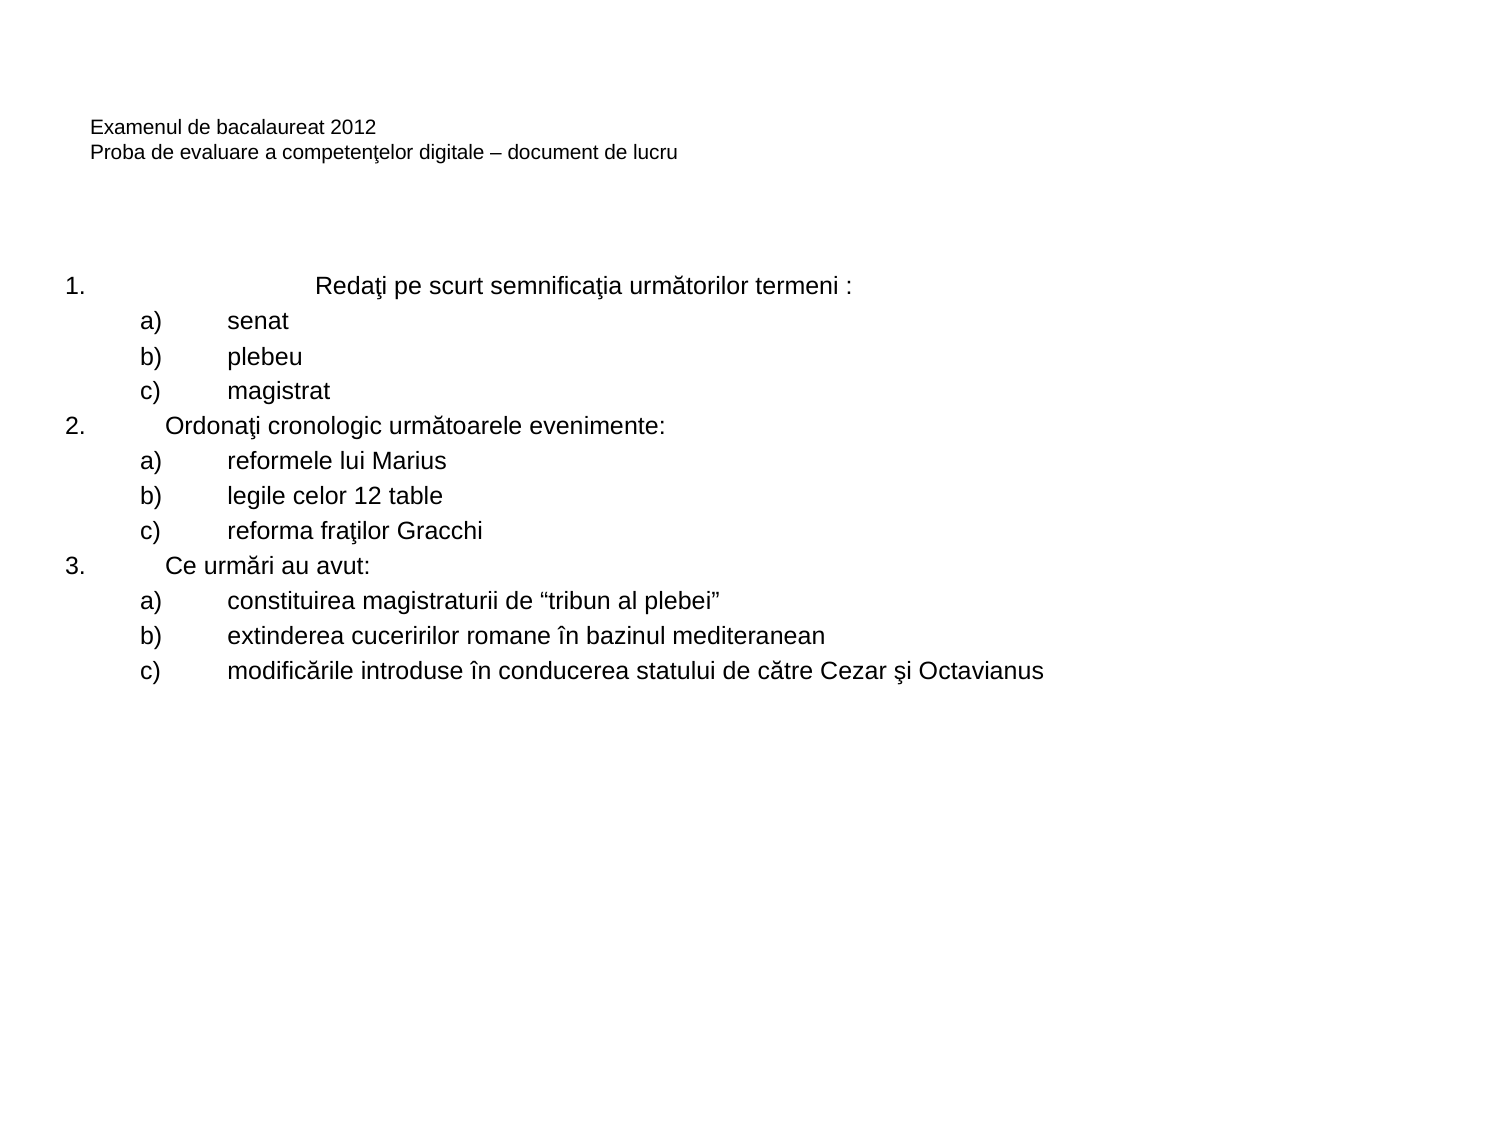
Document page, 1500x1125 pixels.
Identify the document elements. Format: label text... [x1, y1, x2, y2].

list Redaţi pe scurt semnificaţia următorilor termeni : senat plebeu magistrat Ordonaţi cronologic următoarele evenimente: reformele lui Marius legile celor 12 table reforma fraţilor Gracchi Ce urmări au avut: constituirea magistraturii de “tribun al plebei” extinderea cuceririlor romane în bazinul mediteranean modificările introduse în conducerea statului de către Cezar şi Octavianus [49, 262, 1338, 776]
title Examenul de bacalaureat 2012 Proba de evaluare a competenţelor digitale – document de lucru [74, 44, 1426, 233]
